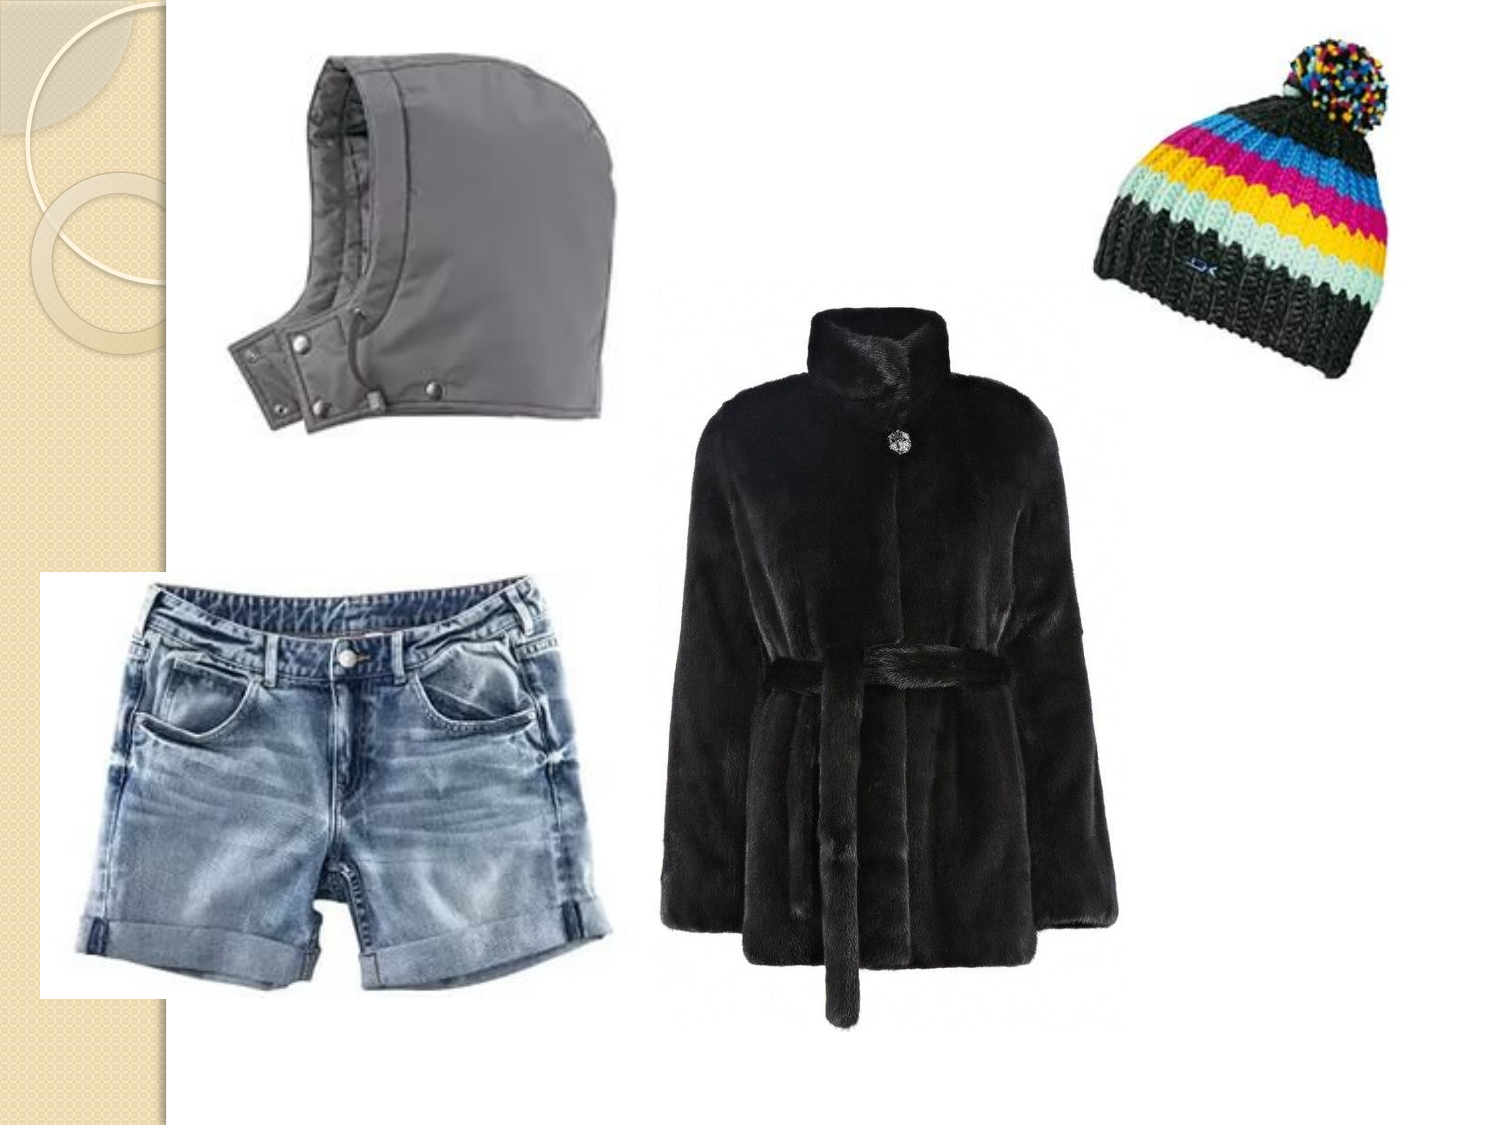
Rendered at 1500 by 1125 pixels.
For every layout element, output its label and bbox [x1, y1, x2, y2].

picture [653, 31, 1428, 1032]
picture [40, 572, 639, 999]
picture [216, 51, 622, 438]
